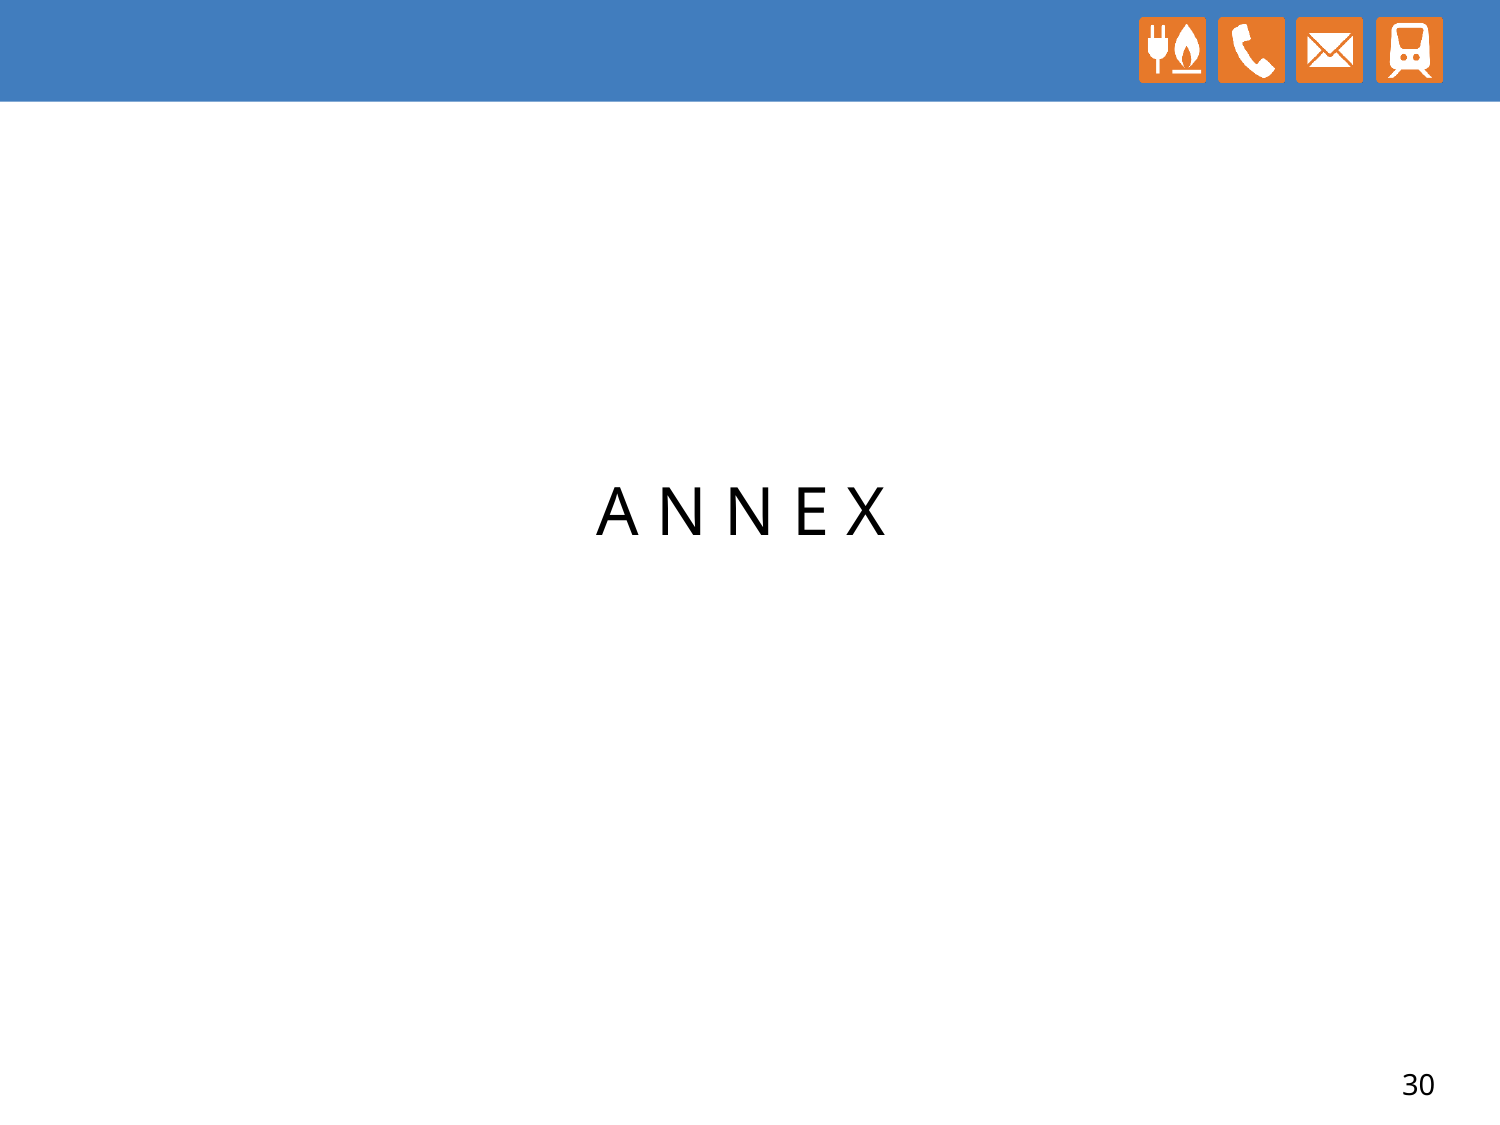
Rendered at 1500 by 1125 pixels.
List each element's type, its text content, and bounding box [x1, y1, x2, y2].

picture [1218, 16, 1285, 83]
list A N N E X [76, 149, 1406, 1029]
picture [1139, 16, 1206, 83]
picture [1376, 16, 1443, 83]
slide_number 30 [1352, 1058, 1451, 1103]
picture [1296, 16, 1363, 83]
